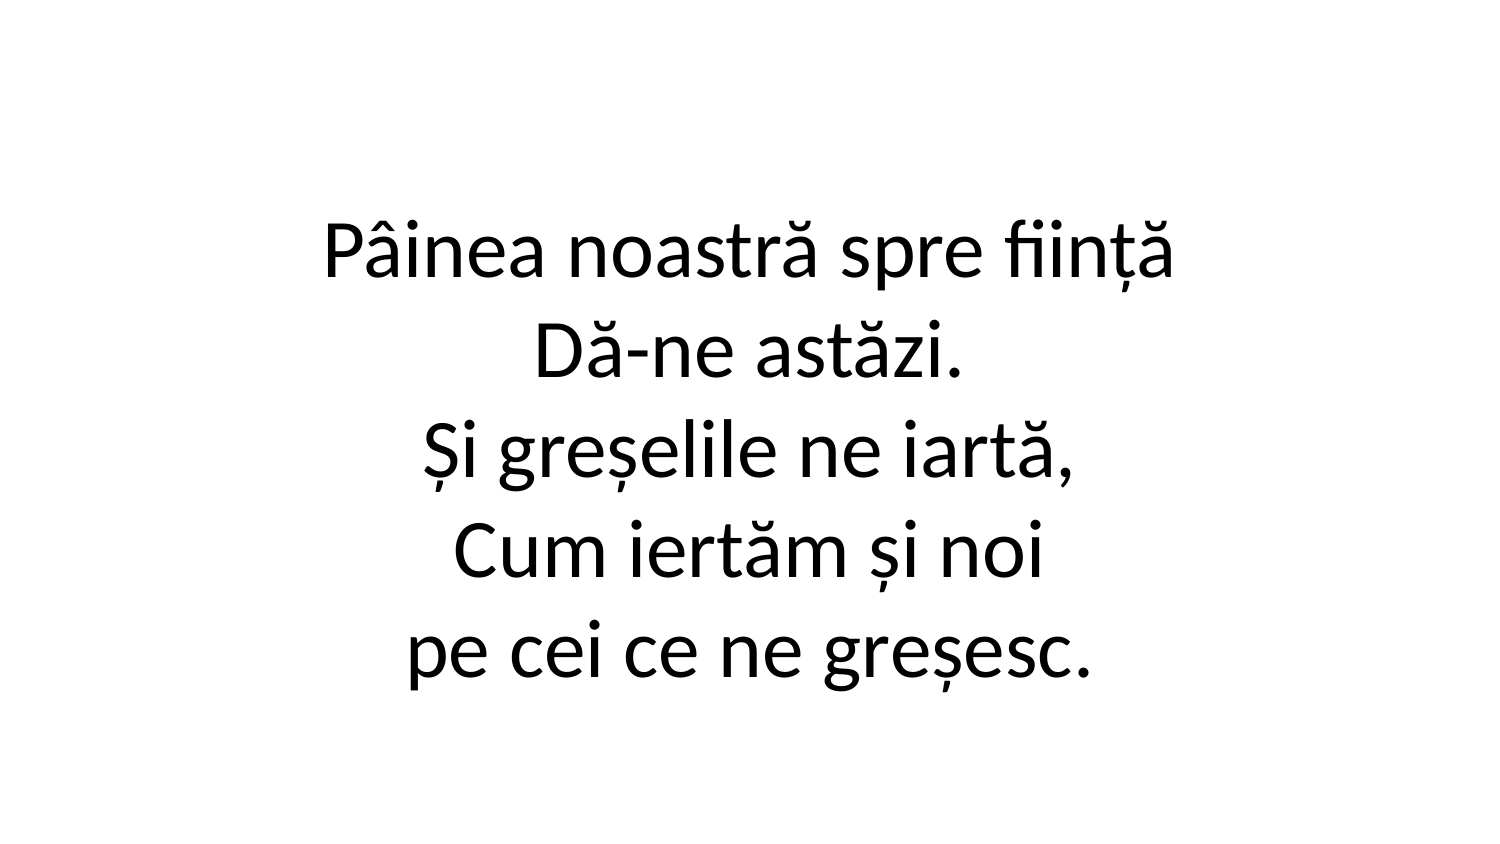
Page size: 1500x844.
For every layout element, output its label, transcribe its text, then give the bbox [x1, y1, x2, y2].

text_box Pâinea noastră spre ființă Dă-ne astăzi. Și greșelile ne iartă, Cum iertăm și noi pe cei ce ne greșesc. [307, 142, 1193, 702]
